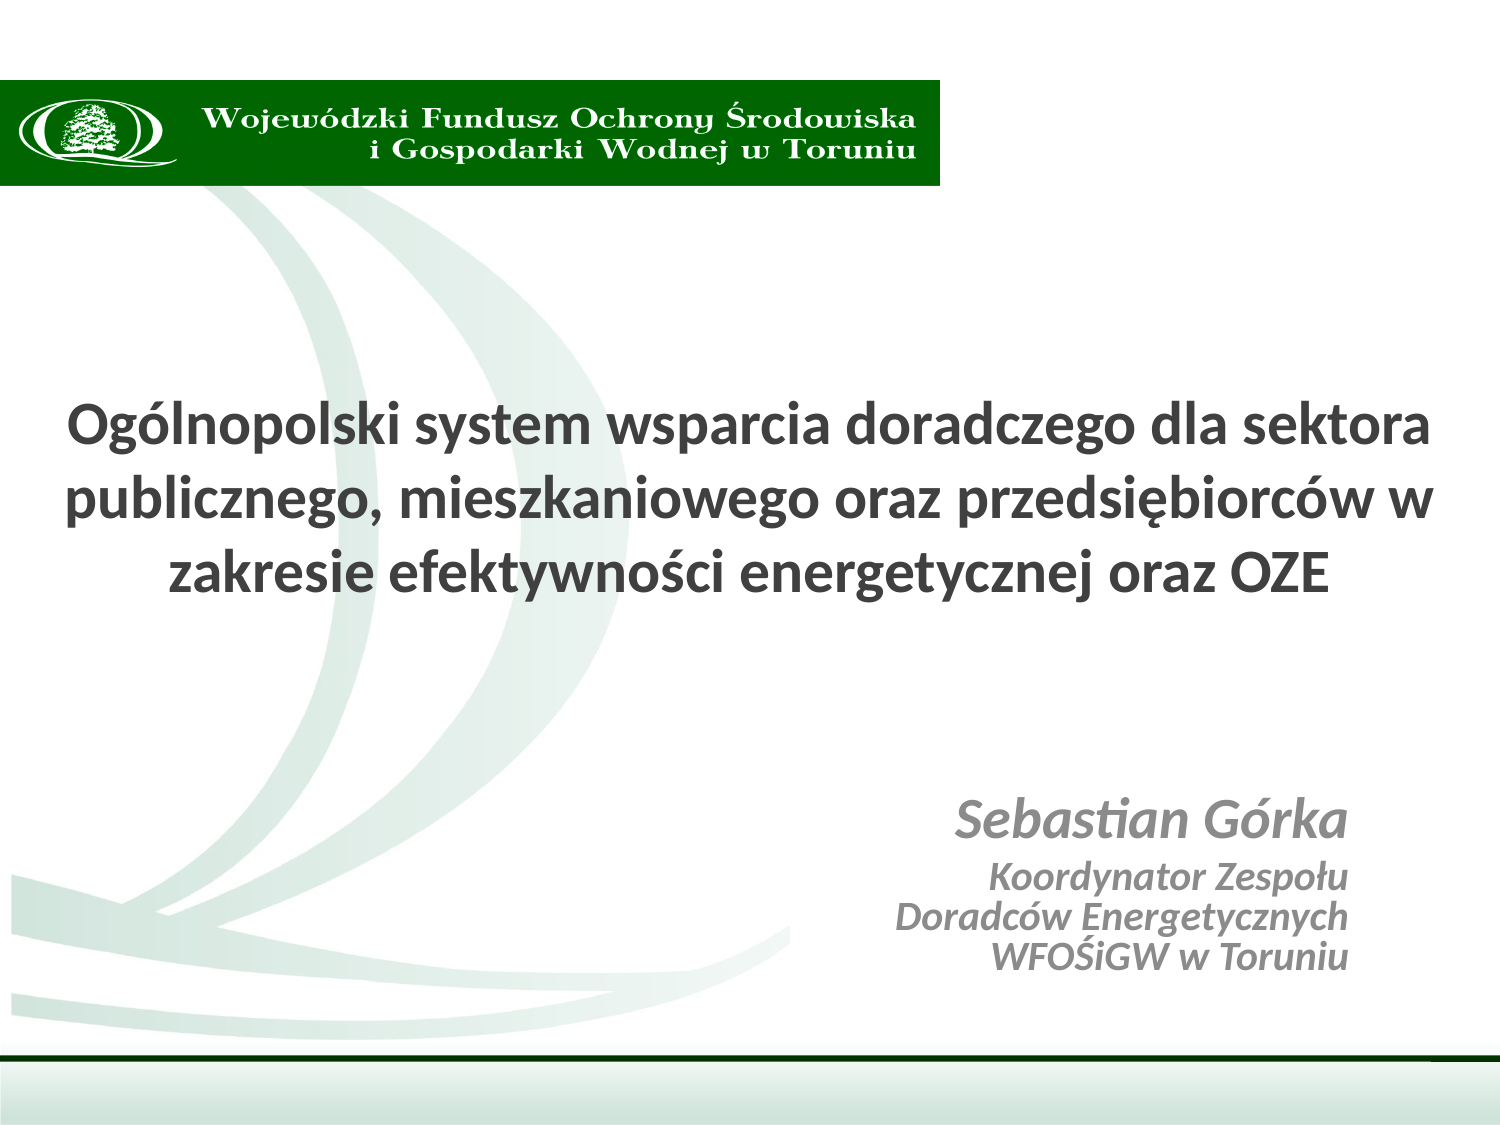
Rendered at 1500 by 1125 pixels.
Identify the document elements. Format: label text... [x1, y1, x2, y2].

subtitle Sebastian Górka Koordynator Zespołu Doradców Energetycznych WFOŚiGW w Toruniu [806, 786, 1365, 917]
title Ogólnopolski system wsparcia doradczego dla sektora publicznego, mieszkaniowego oraz przedsiębiorców w zakresie efektywności energetycznej oraz OZE [796, 373, 1460, 615]
picture [0, 80, 1500, 1125]
